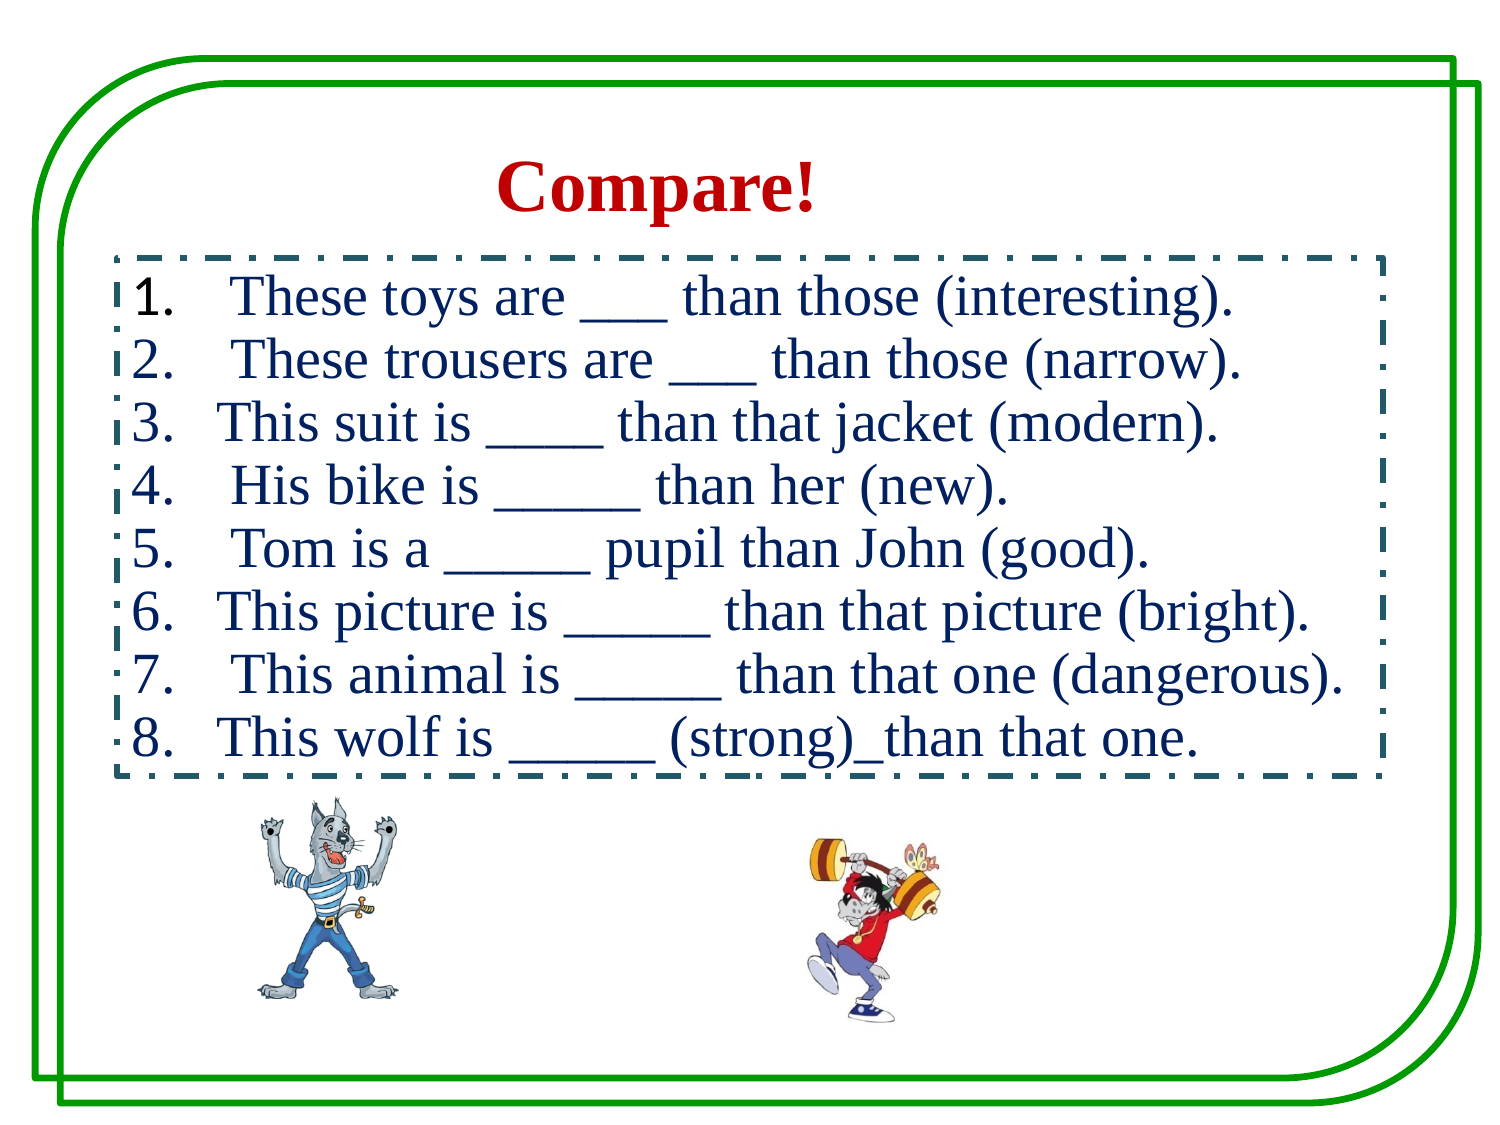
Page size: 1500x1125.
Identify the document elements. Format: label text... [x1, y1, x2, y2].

picture [714, 808, 1020, 1038]
text_box [58, 81, 1481, 1106]
text_box Compare! [480, 128, 985, 234]
text_box [33, 56, 1456, 1081]
picture [257, 796, 399, 1000]
text_box These toys are ___ than those (interesting). These trousers are ___ than those (narrow). This suit is ____ than that jacket (modern). His bike is _____ than her (new). Tom is a _____ pupil than John (good). This picture is _____ than that picture (bright). This animal is _____ than that one (dangerous). This wolf is _____ (strong)_than that one. [117, 257, 1383, 777]
